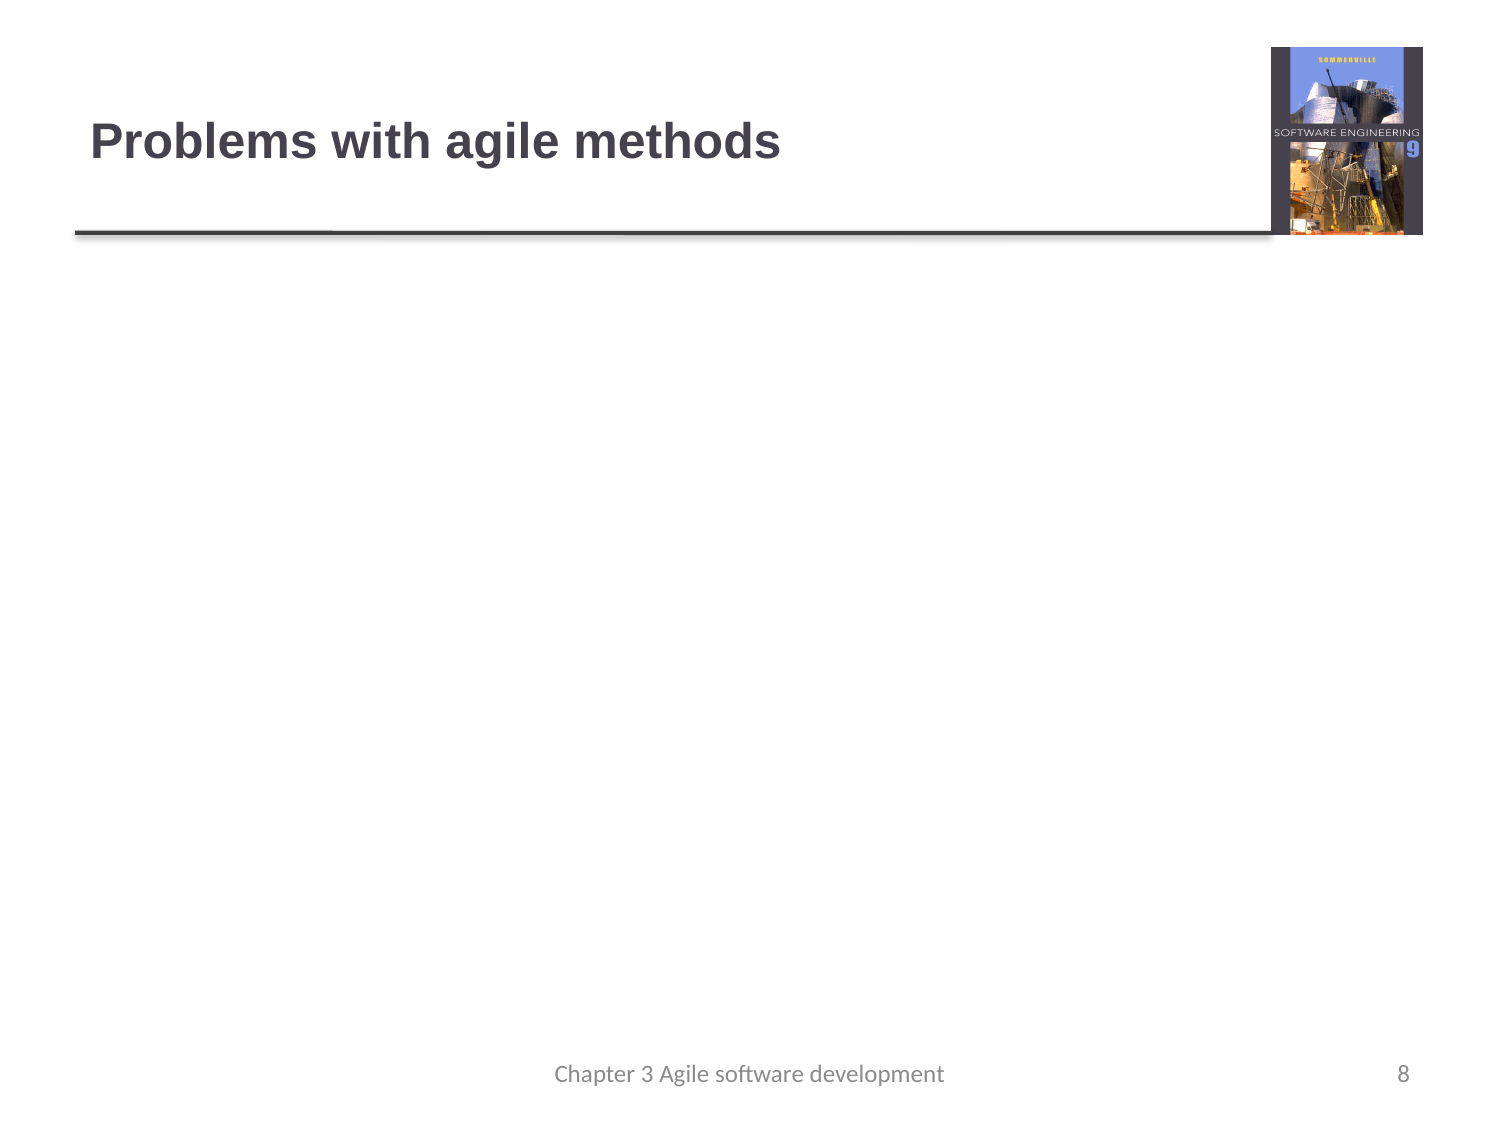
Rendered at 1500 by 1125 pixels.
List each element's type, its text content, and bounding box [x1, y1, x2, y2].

slide_number 8 [1074, 1042, 1425, 1103]
title Problems with agile methods [74, 44, 1272, 233]
picture [1272, 47, 1423, 235]
footer Chapter 3 Agile software development [512, 1042, 988, 1103]
